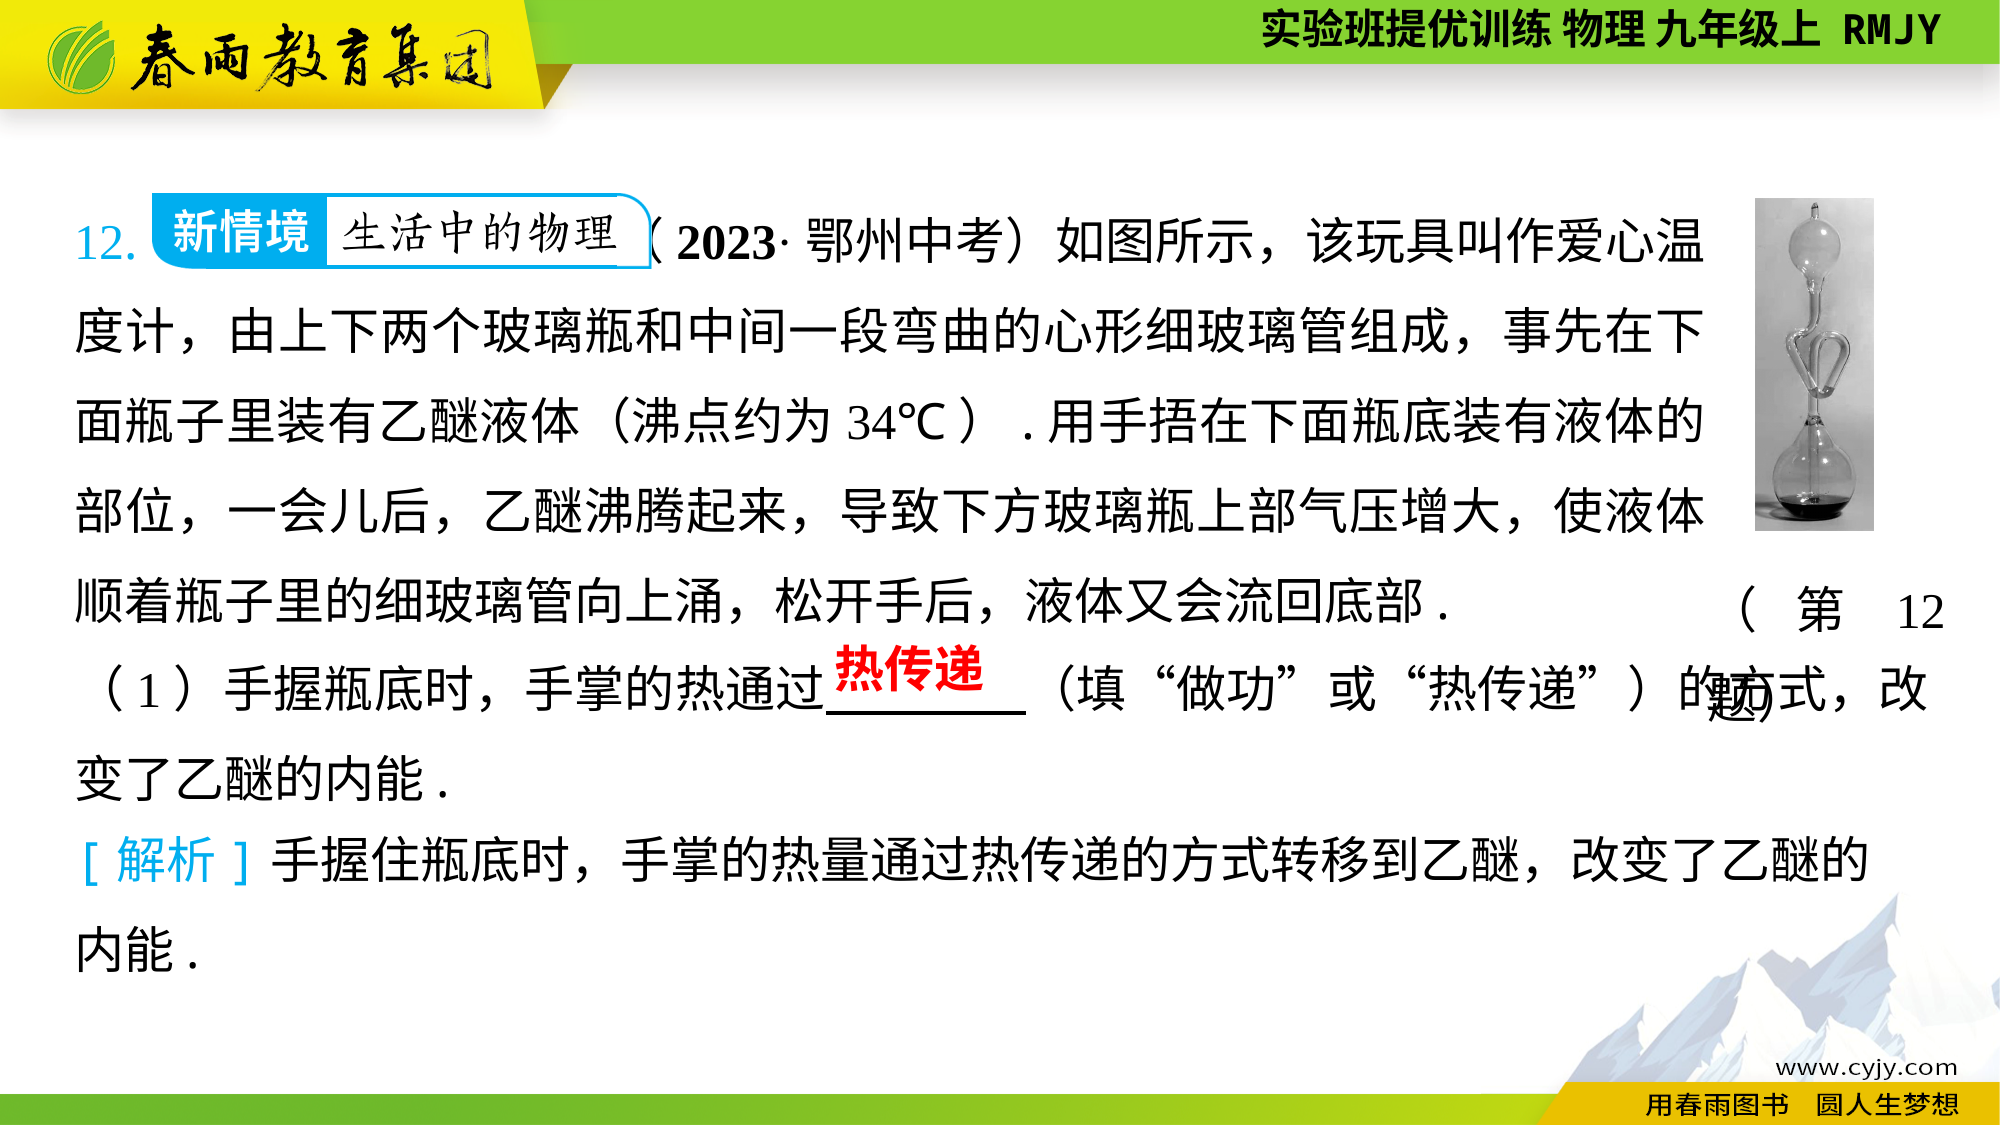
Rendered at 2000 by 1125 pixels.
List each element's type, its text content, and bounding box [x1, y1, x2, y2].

list 12. （2023·鄂州中考）如图所示，该玩具叫作爱心温度计，由上下两个玻璃瓶和中间一段弯曲的心形细玻璃管组成，事先在下面瓶子里装有乙醚液体（沸点约为34℃）.用手捂在下面瓶底装有液体的部位，一会儿后，乙醚沸腾起来，导致下方玻璃瓶上部气压增大，使液体顺着瓶子里的细玻璃管向上涌，松开手后，液体又会流回底部. [59, 172, 1721, 620]
text_box （第12题） [1692, 541, 1973, 647]
picture [0, 0, 2000, 1125]
text_box （1）手握瓶底时，手掌的热通过 （填“做功”或“热传递”）的方式，改变了乙醚的内能. [59, 620, 1944, 790]
text_box 热传递 [820, 630, 1000, 706]
text_box [解析]手握住瓶底时，手掌的热量通过热传递的方式转移到乙醚，改变了乙醚的 内能. [59, 790, 1944, 986]
